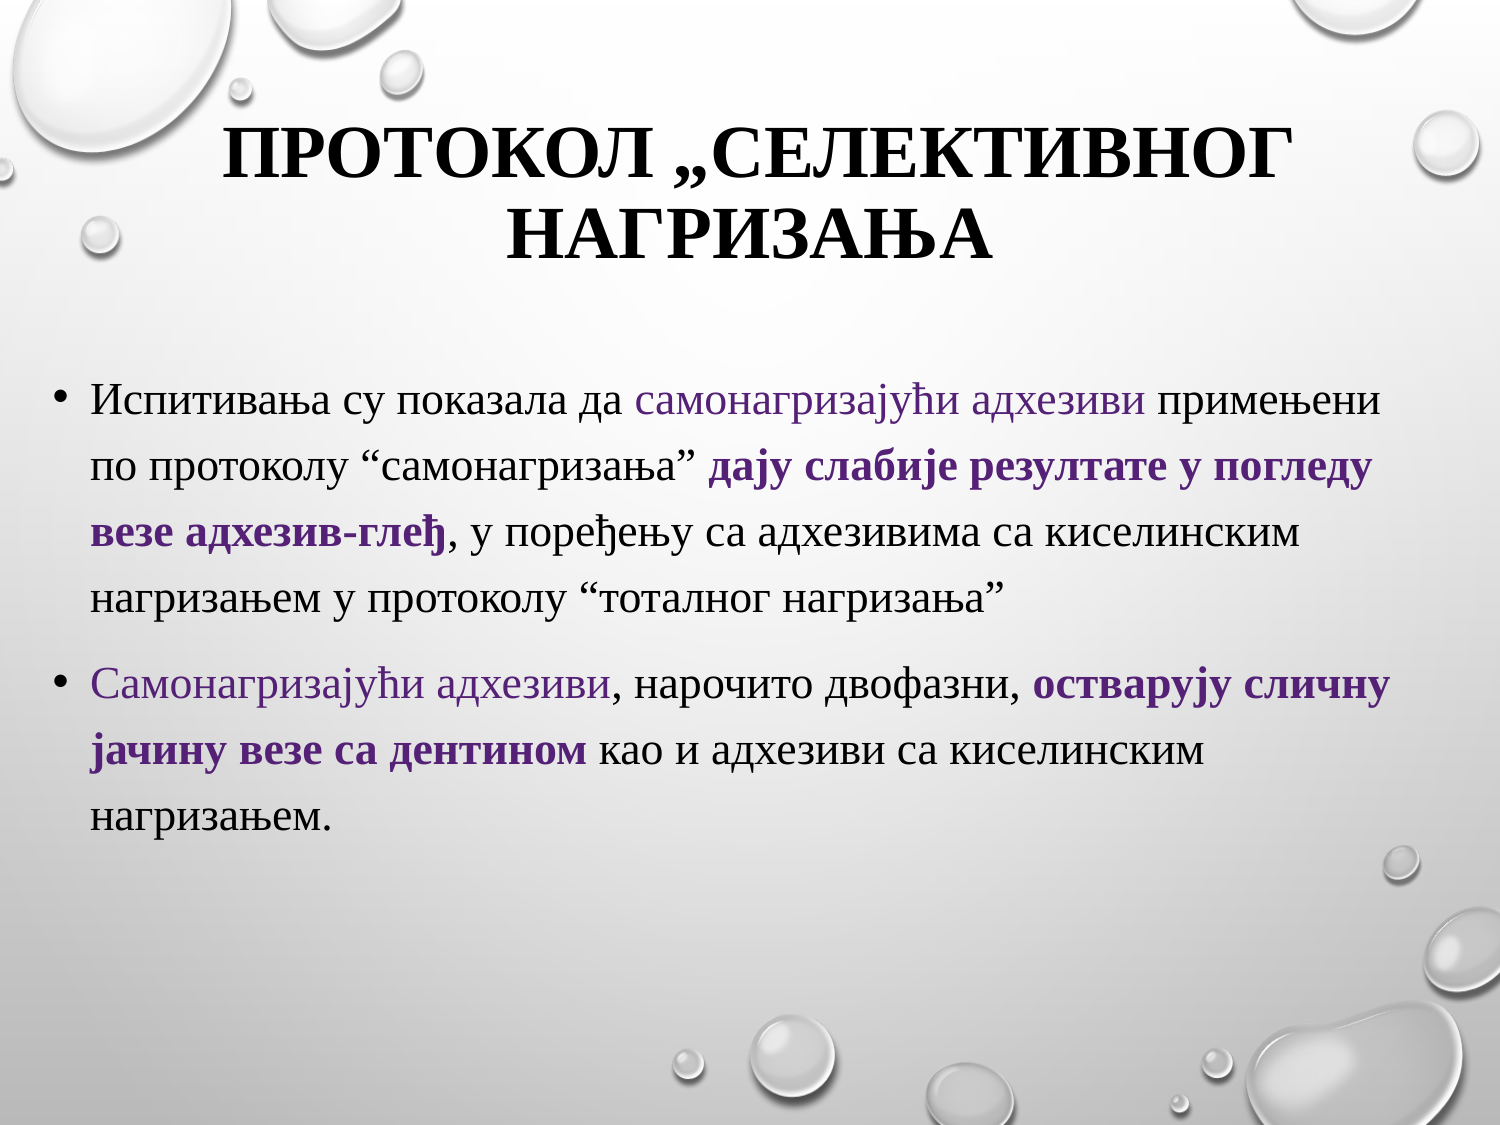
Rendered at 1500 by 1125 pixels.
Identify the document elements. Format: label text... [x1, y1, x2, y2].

picture [0, 0, 1500, 1125]
list Испитивања су показала да самонагризајући адхезиви примењени по протоколу “самонагризања” дају слабије резултате у погледу везе адхезив-глеђ, у поређењу са адхезивима са киселинским нагризањем у протоколу “тоталног нагризања” Самонагризајући адхезиви, нарочито двофазни, остварују сличну јачину везе са дентином као и адхезиви са киселинским нагризањем. [37, 350, 1429, 1039]
title Протокол „Селективног нагризања [90, 62, 1429, 325]
